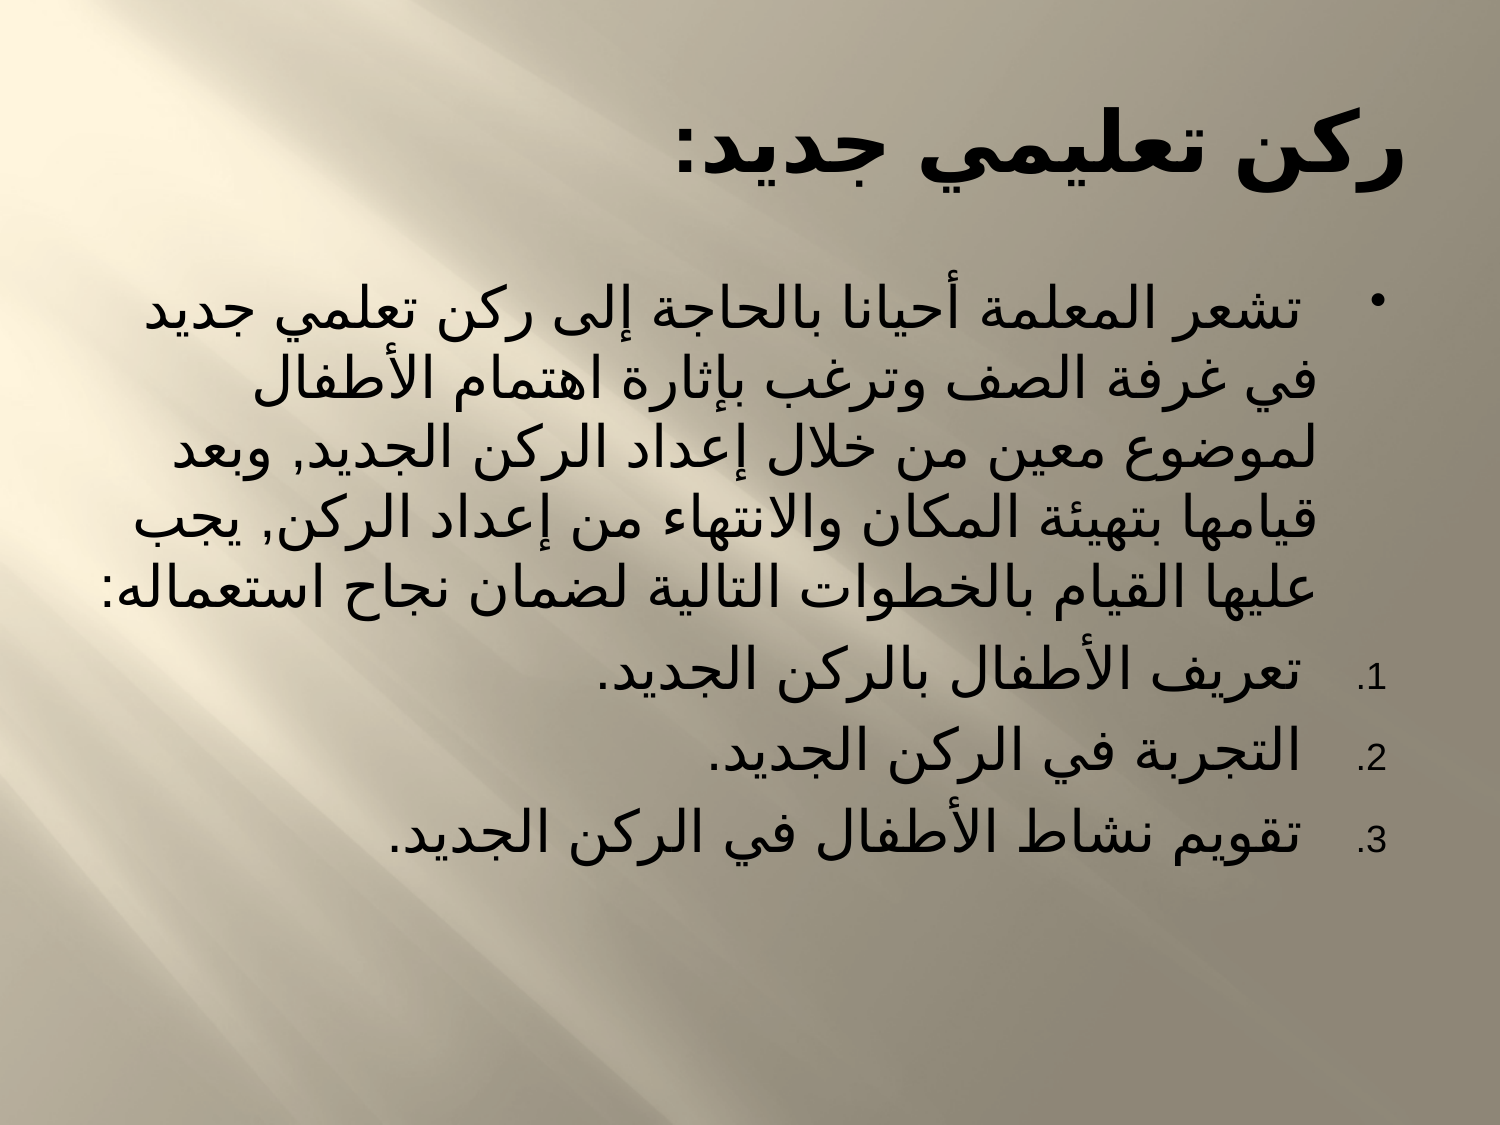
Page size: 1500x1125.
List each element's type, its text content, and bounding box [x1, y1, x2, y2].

title ركن تعليمي جديد: [75, 45, 1425, 233]
list تشعر المعلمة أحيانا بالحاجة إلى ركن تعلمي جديد في غرفة الصف وترغب بإثارة اهتمام الأطفال لموضوع معين من خلال إعداد الركن الجديد, وبعد قيامها بتهيئة المكان والانتهاء من إعداد الركن, يجب عليها القيام بالخطوات التالية لضمان نجاح استعماله: تعريف الأطفال بالركن الجديد. التجربة في الركن الجديد. تقويم نشاط الأطفال في الركن الجديد. [74, 262, 1426, 1036]
